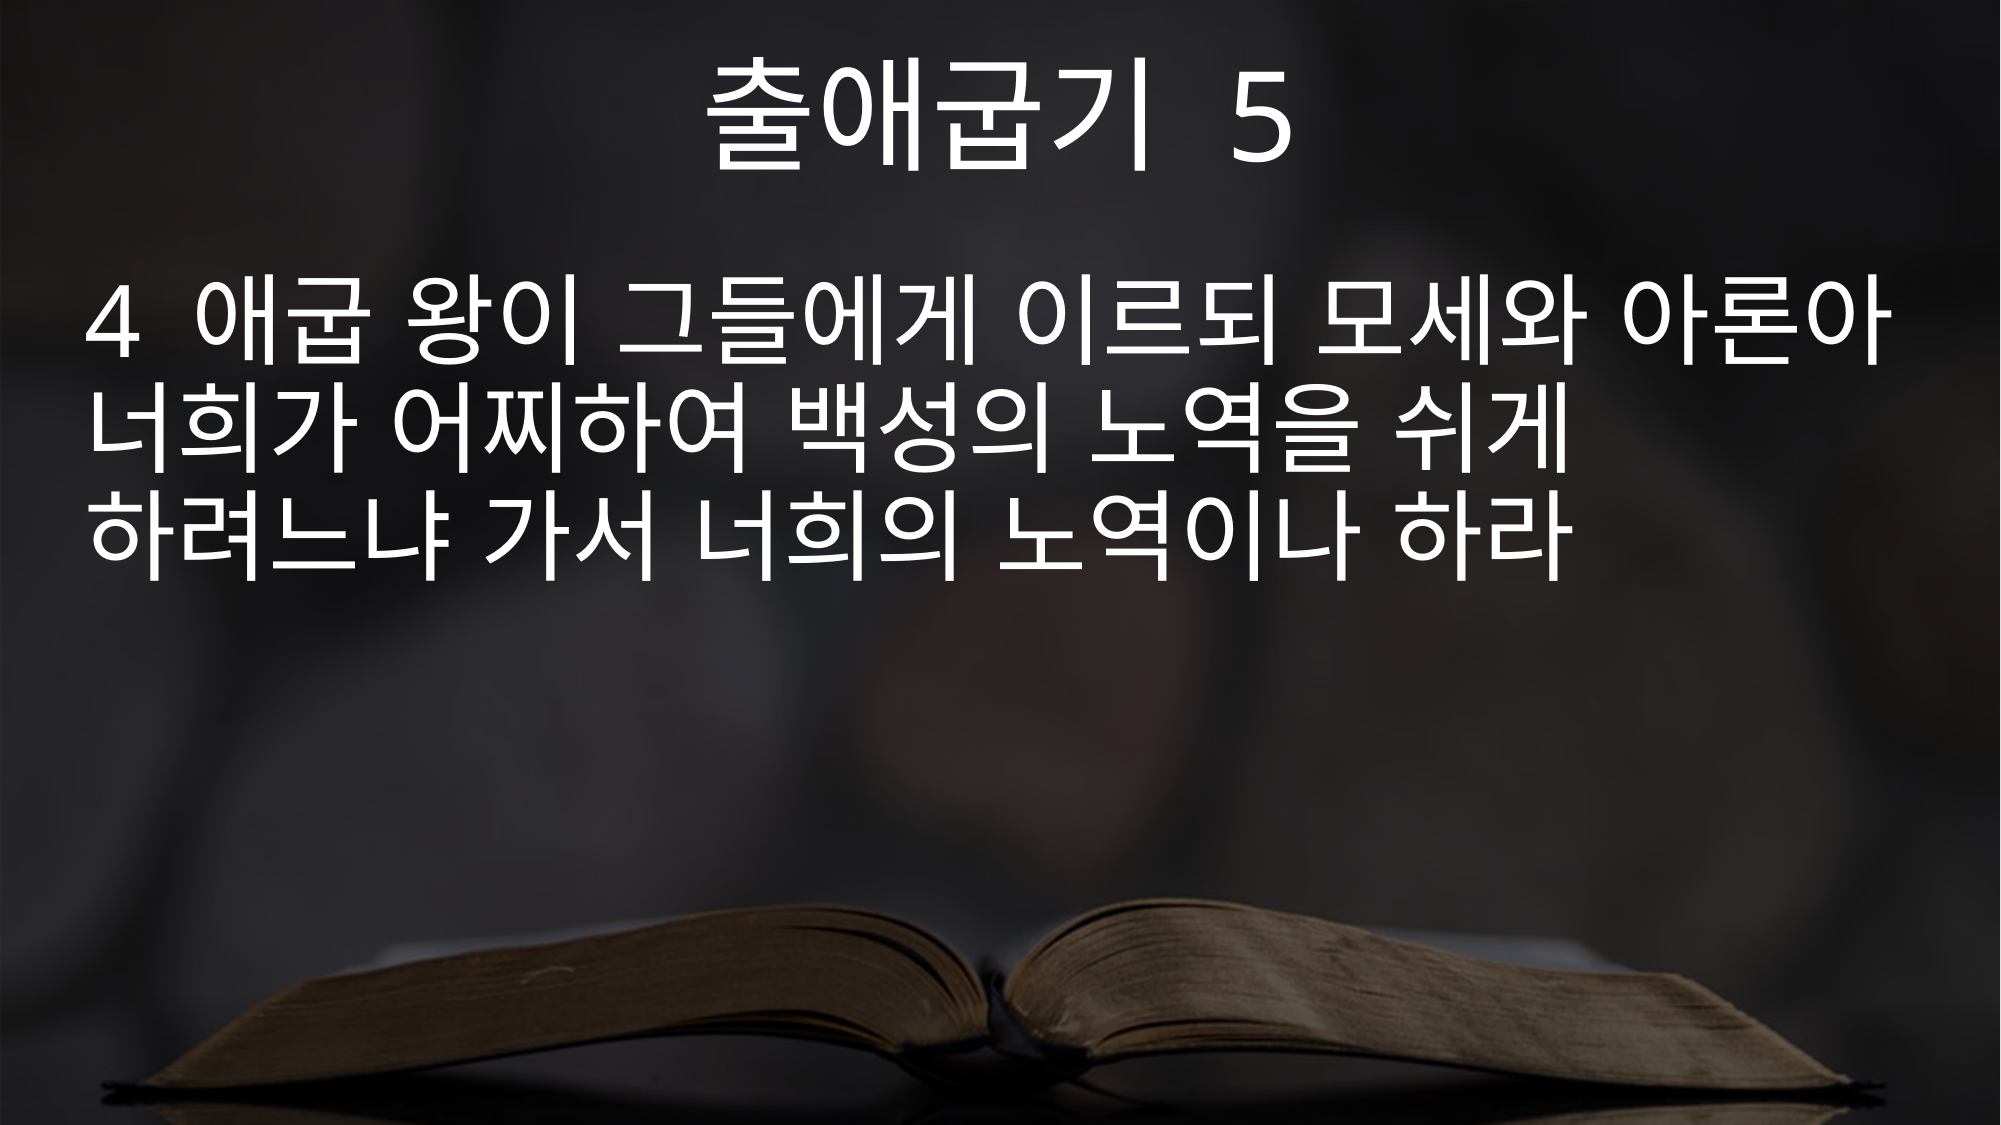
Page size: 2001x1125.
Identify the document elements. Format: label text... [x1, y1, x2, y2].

picture [0, 0, 2001, 1125]
footer 출애굽기 5 [0, 32, 2000, 192]
list 4 애굽 왕이 그들에게 이르되 모세와 아론아 너희가 어찌하여 백성의 노역을 쉬게 하려느냐 가서 너희의 노역이나 하라 [69, 263, 1953, 423]
